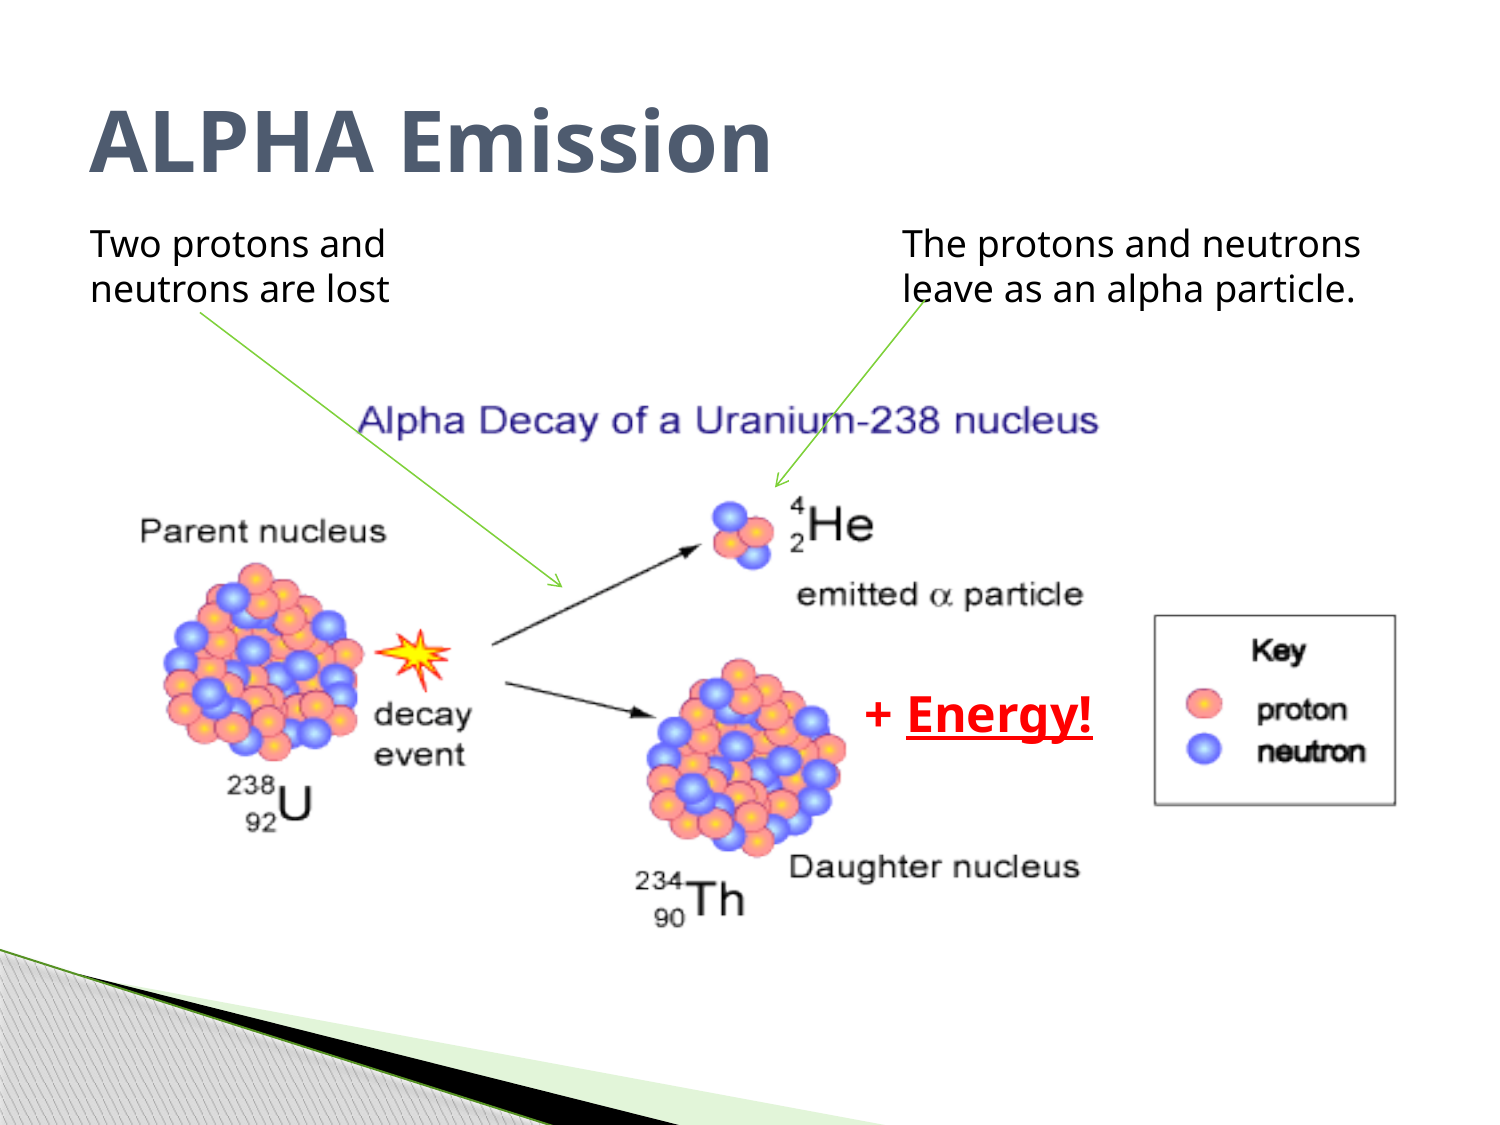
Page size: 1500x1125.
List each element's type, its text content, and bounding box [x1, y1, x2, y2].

title ALPHA Emission [75, 45, 1425, 233]
text_box Two protons and neutrons are lost [74, 212, 513, 318]
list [137, 399, 1401, 938]
text_box The protons and neutrons leave as an alpha particle. [887, 212, 1400, 318]
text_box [755, 318, 944, 469]
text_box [199, 312, 563, 588]
